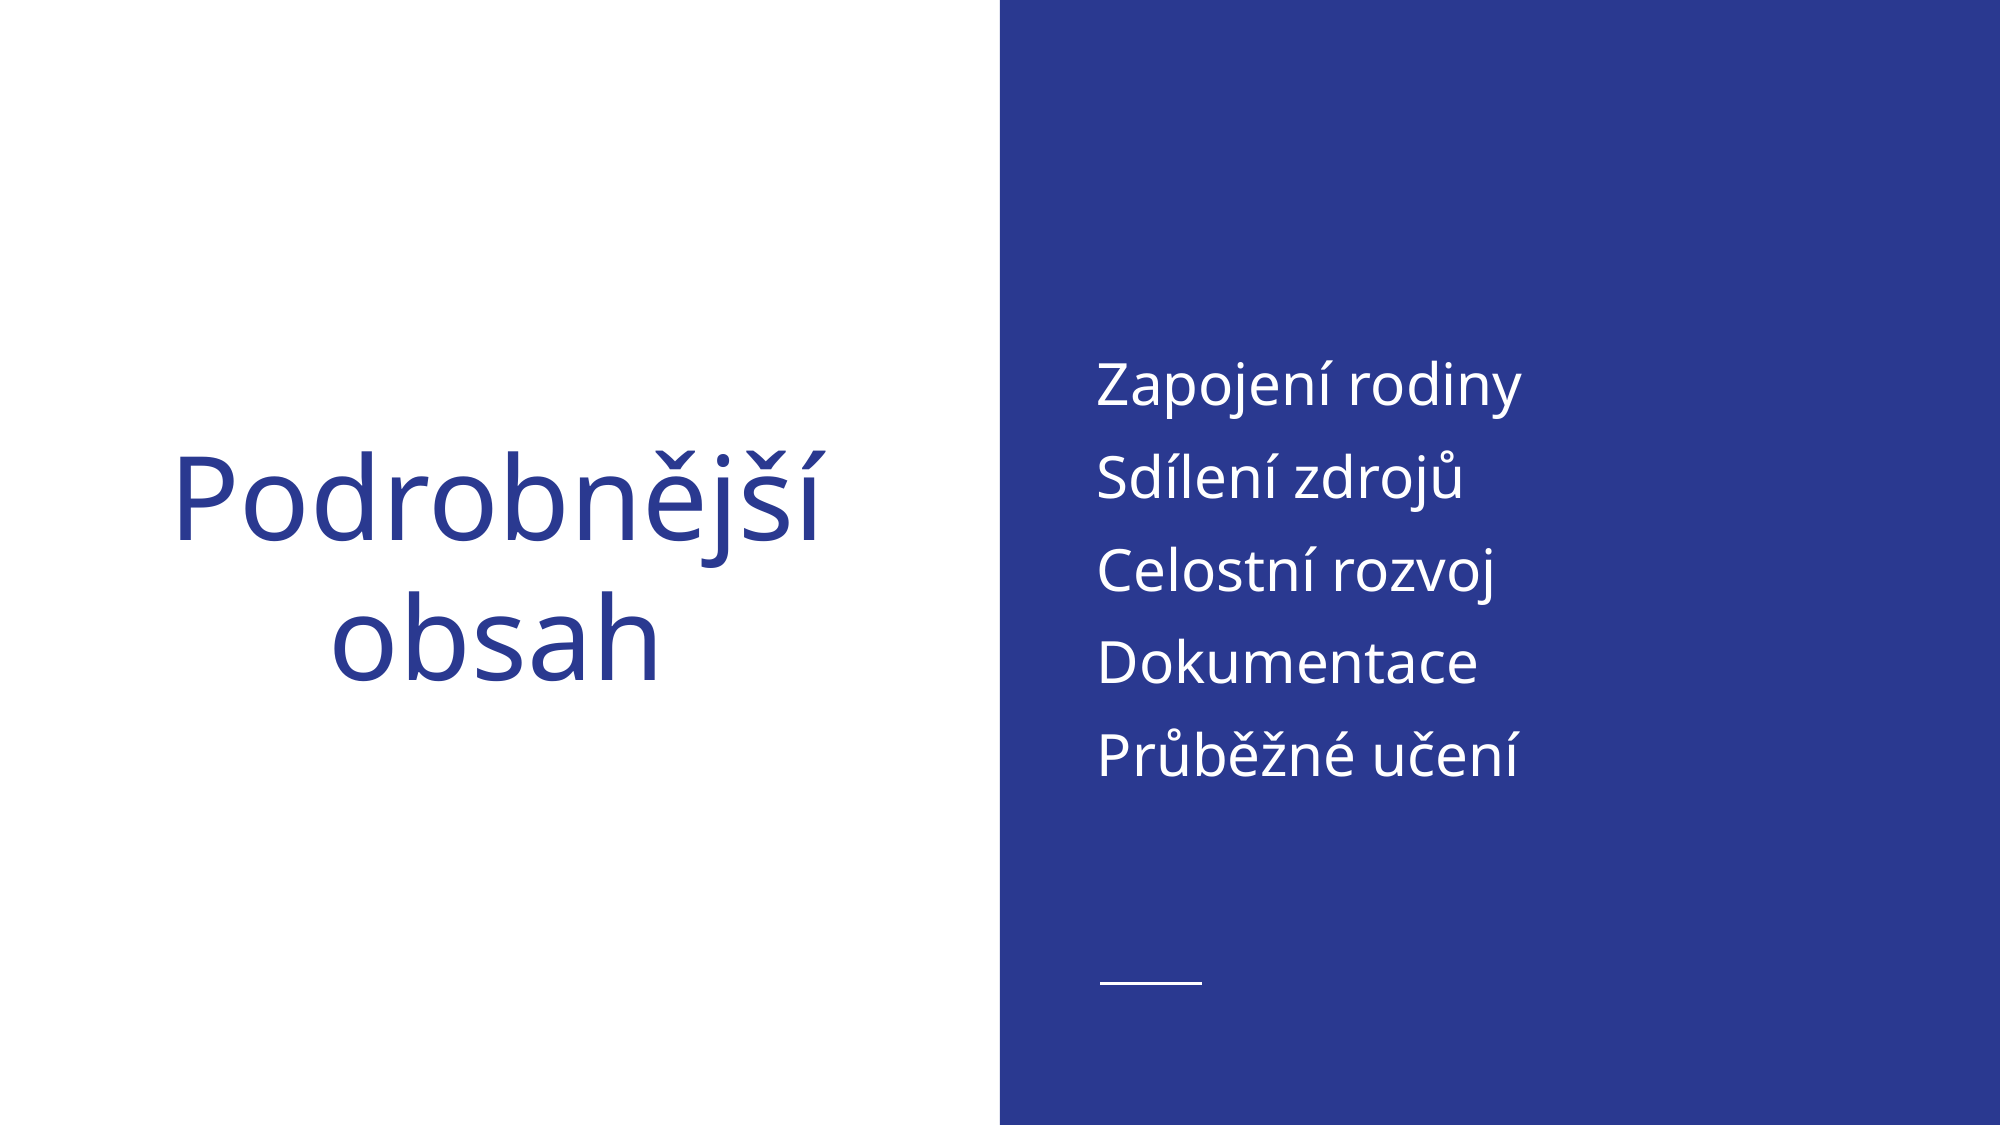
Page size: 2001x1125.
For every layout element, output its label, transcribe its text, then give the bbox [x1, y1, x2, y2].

list Zapojení rodiny Sdílení zdrojů Celostní rozvoj Dokumentace Průběžné učení [1081, 158, 1922, 967]
title Podrobnější obsah [54, 562, 940, 711]
